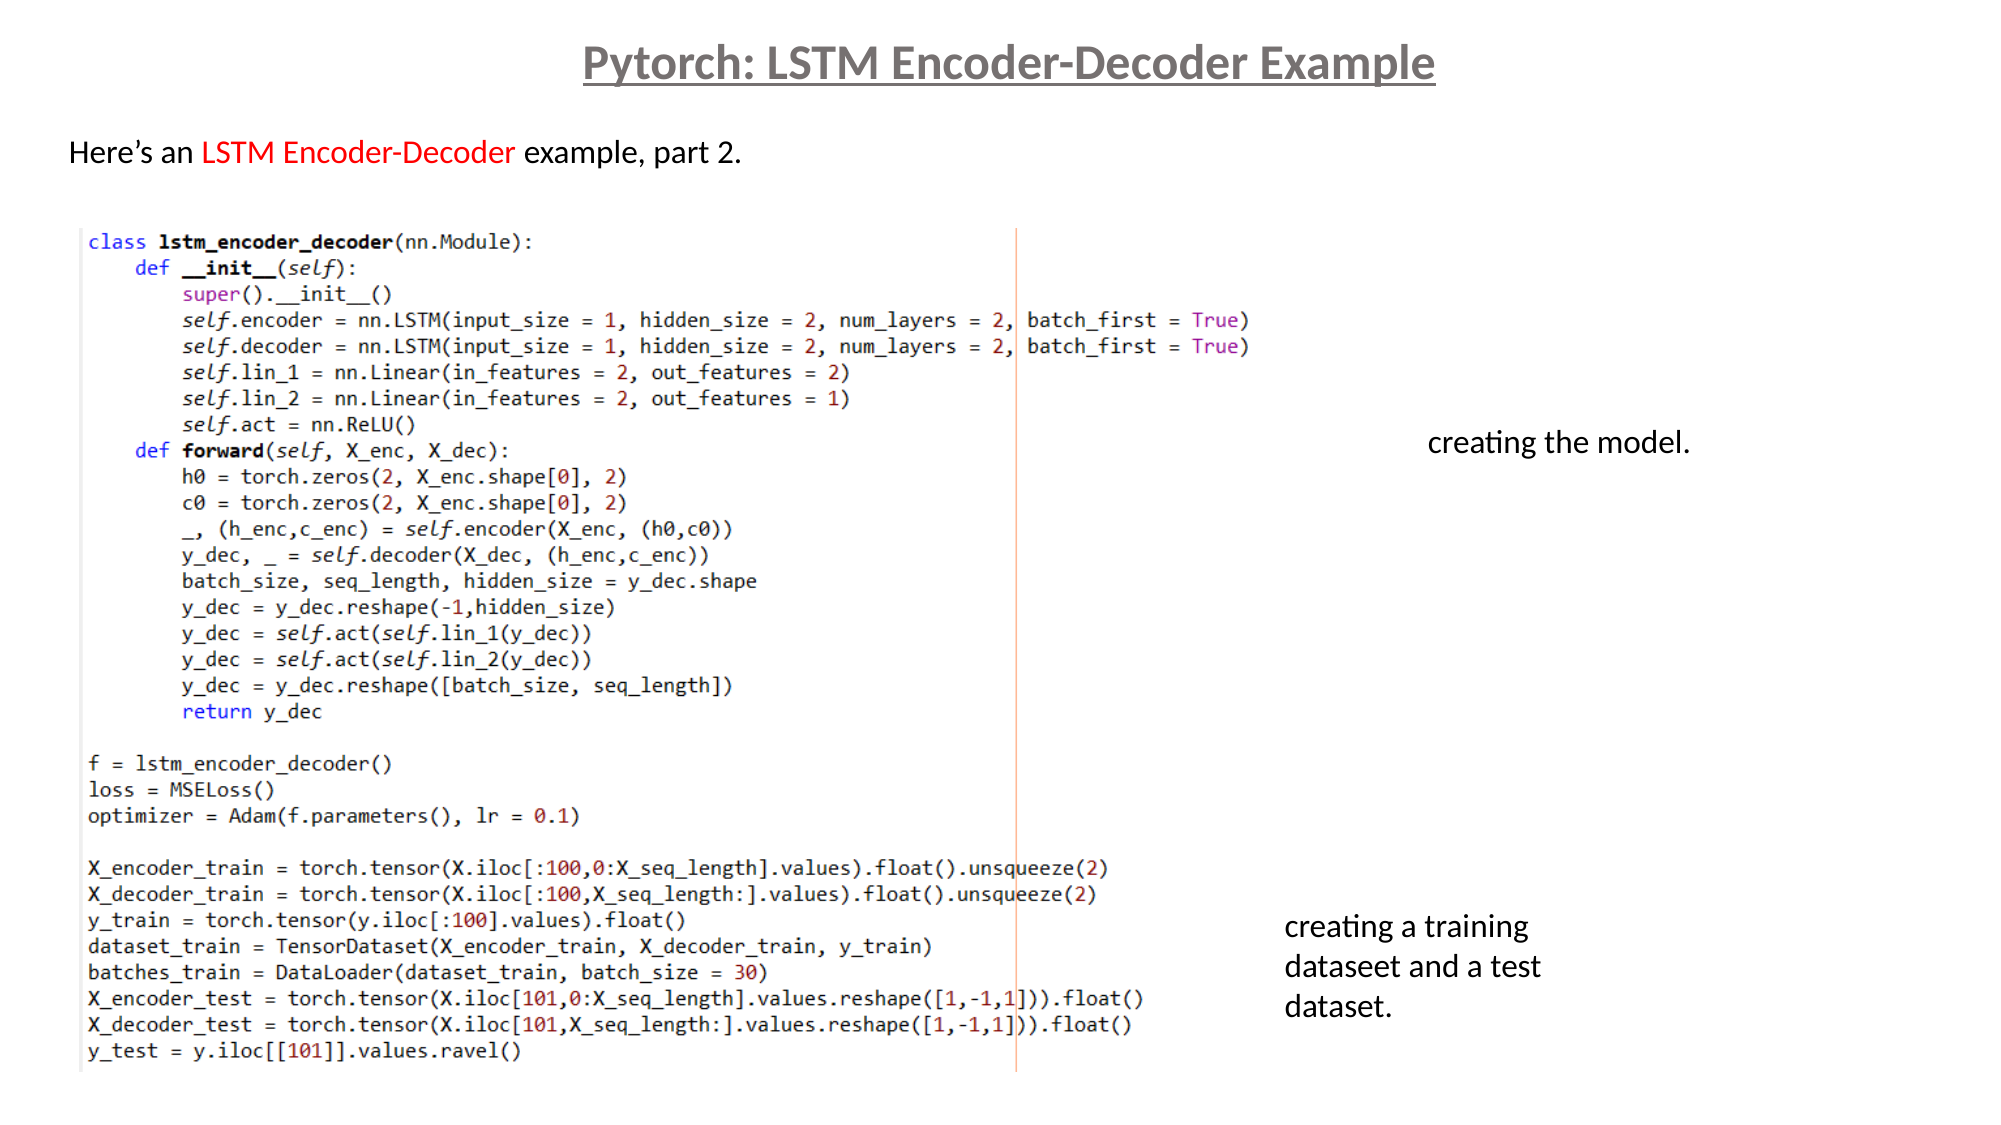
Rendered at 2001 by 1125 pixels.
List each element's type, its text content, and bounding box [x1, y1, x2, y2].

text_box Here’s an LSTM Encoder-Decoder example, part 2. [54, 123, 847, 178]
picture [79, 228, 1278, 1072]
text_box Pytorch: LSTM Encoder-Decoder Example [567, 21, 1452, 97]
text_box creating a training dataseet and a test dataset. [1278, 896, 1642, 1032]
text_box creating the model. [1413, 413, 1785, 468]
